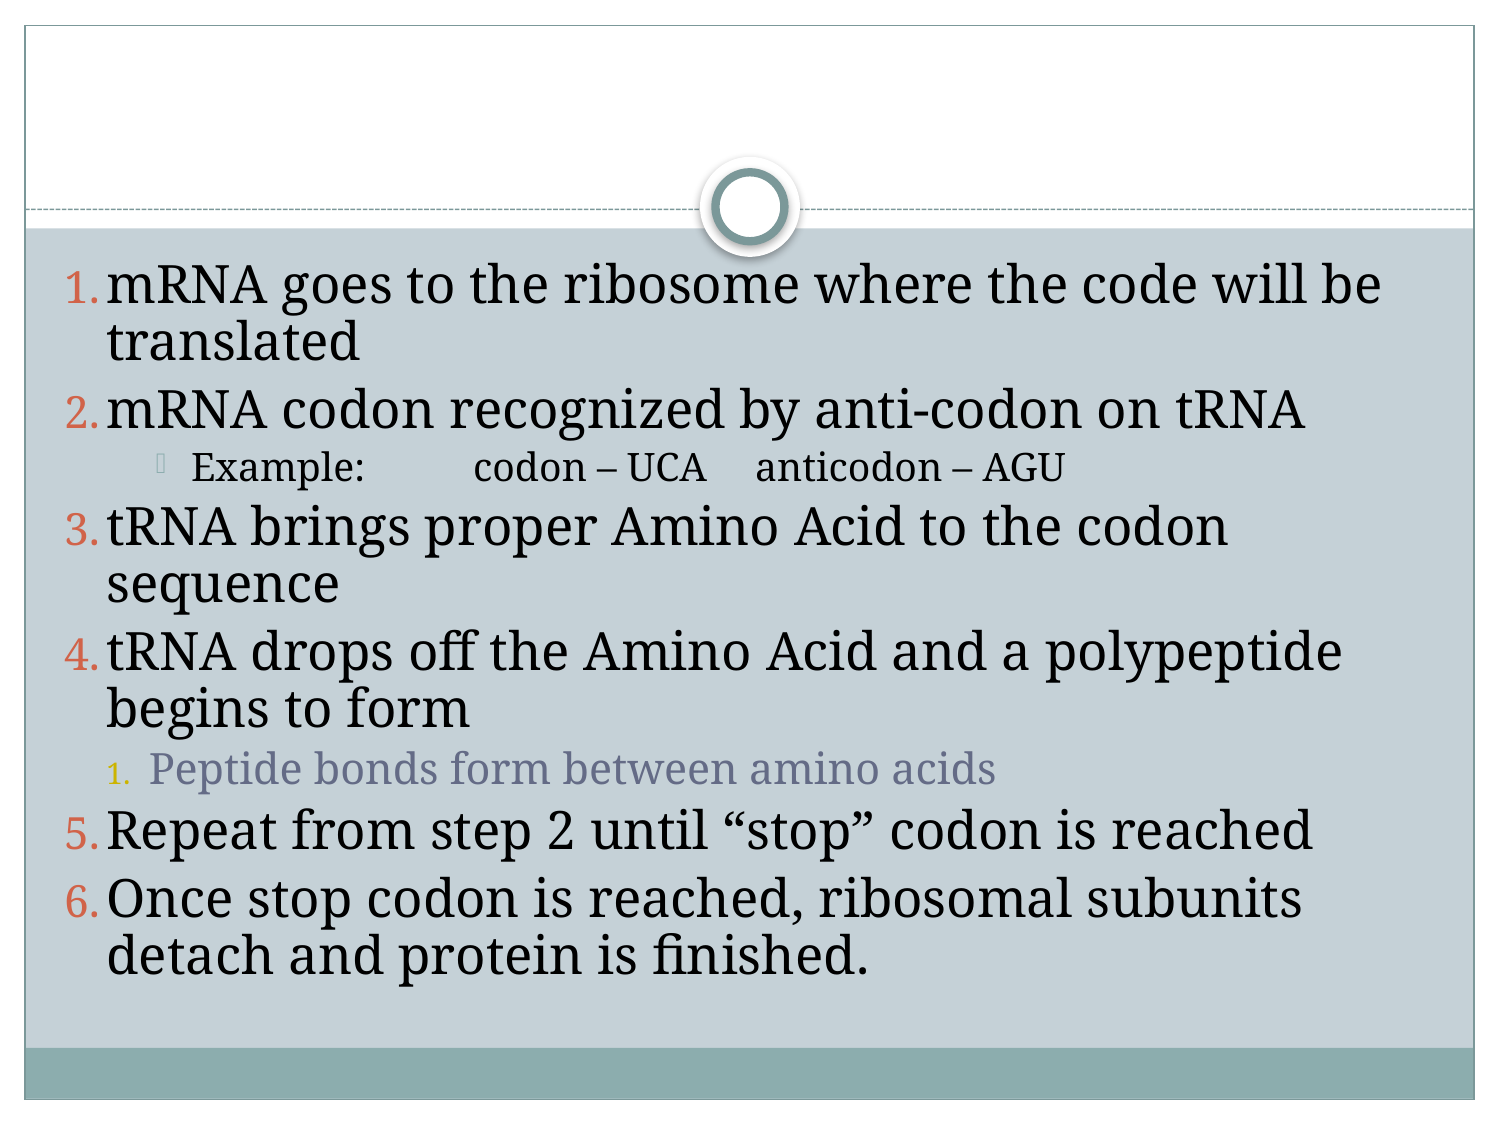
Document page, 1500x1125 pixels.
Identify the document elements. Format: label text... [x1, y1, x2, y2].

list mRNA goes to the ribosome where the code will be translated mRNA codon recognized by anti-codon on tRNA Example: codon – UCA anticodon – AGU tRNA brings proper Amino Acid to the codon sequence tRNA drops off the Amino Acid and a polypeptide begins to form Peptide bonds form between amino acids Repeat from step 2 until “stop” codon is reached Once stop codon is reached, ribosomal subunits detach and protein is finished. [49, 250, 1445, 1001]
